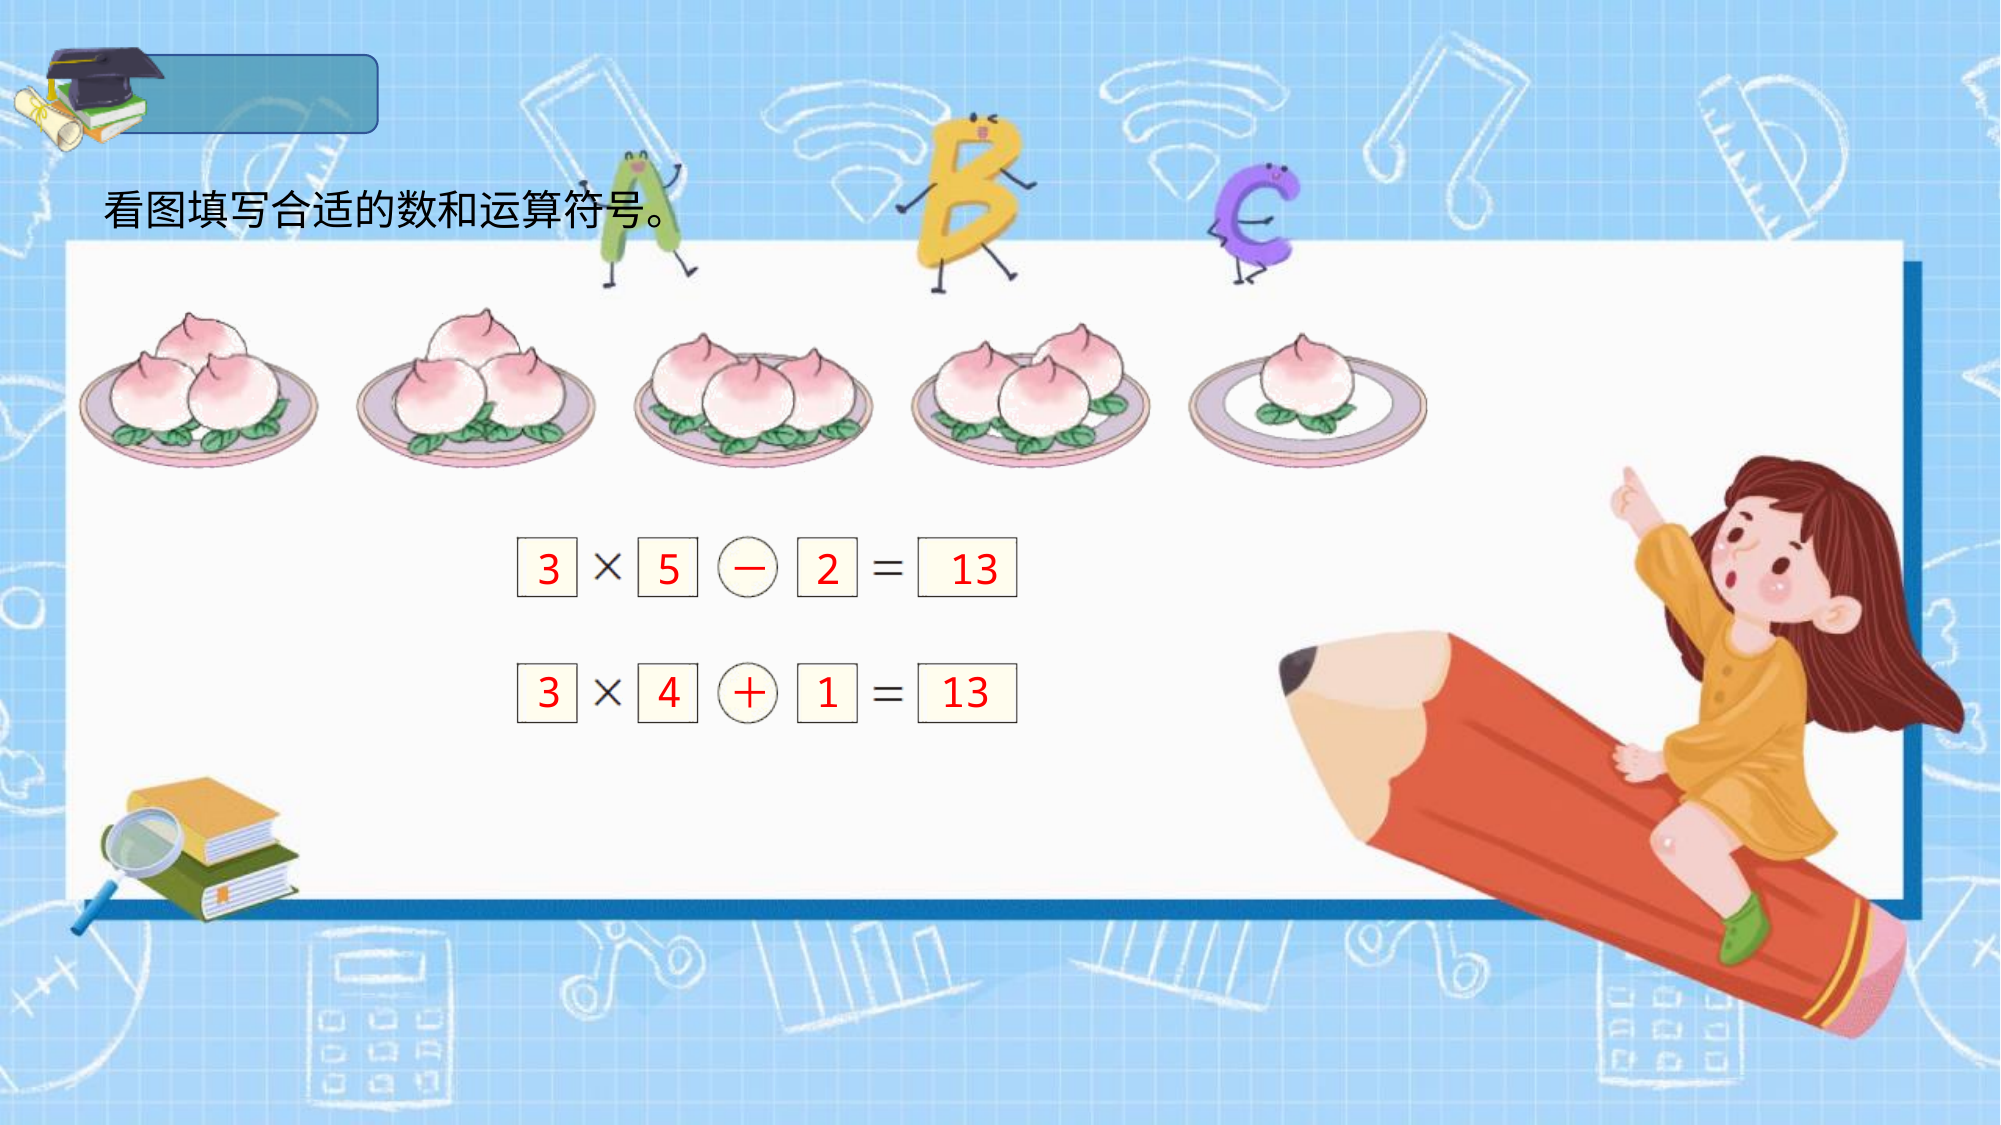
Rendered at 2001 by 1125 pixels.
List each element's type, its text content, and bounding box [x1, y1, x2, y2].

text_box 看图填写合适的数和运算符号。 [88, 166, 763, 242]
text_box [0, 2, 378, 183]
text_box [510, 525, 1021, 602]
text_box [510, 648, 1028, 726]
picture [0, 0, 2001, 1125]
